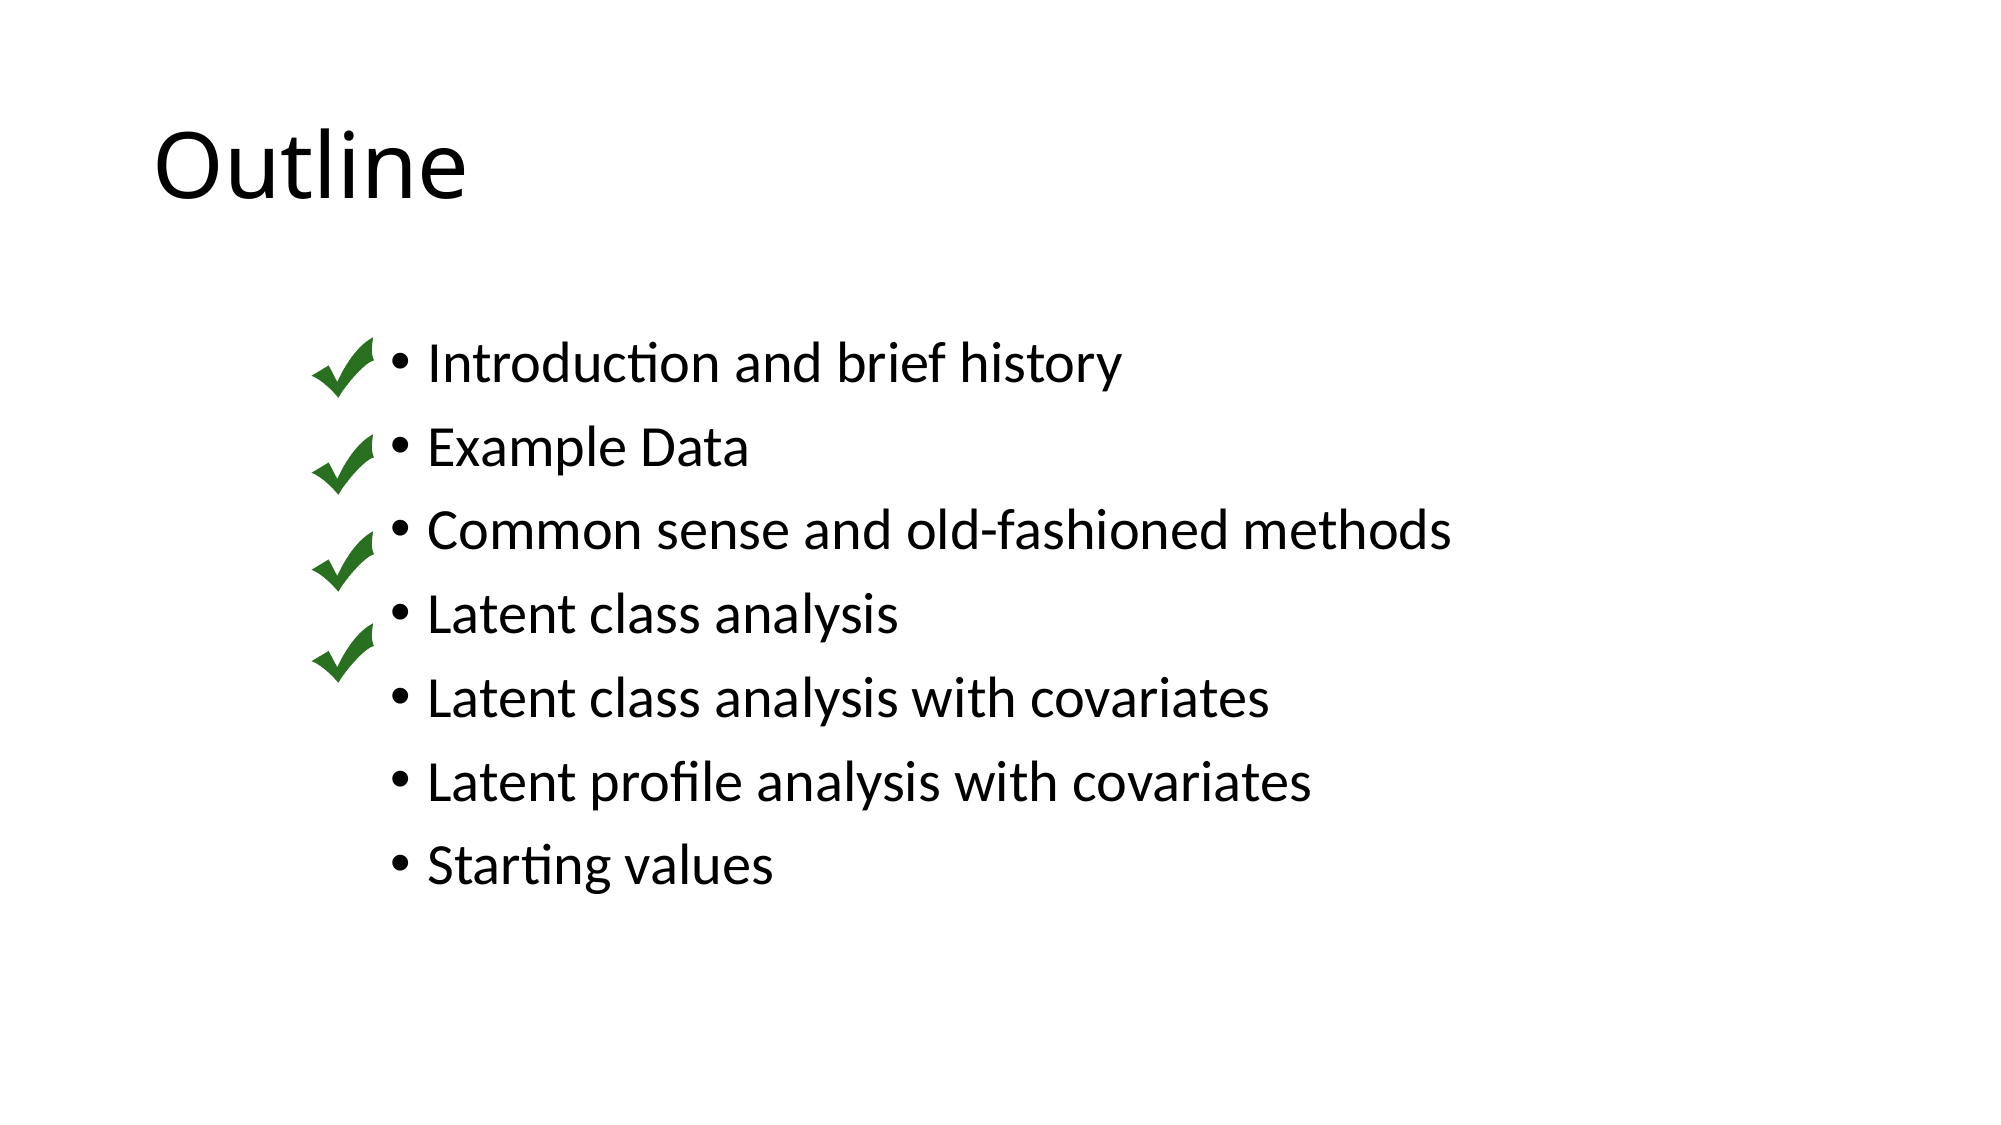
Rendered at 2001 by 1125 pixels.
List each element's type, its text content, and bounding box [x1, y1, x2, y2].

picture [311, 531, 375, 592]
title Outline [137, 59, 1863, 278]
list Introduction and brief history Example Data Common sense and old-fashioned methods Latent class analysis Latent class analysis with covariates Latent profile analysis with covariates Starting values [375, 324, 1679, 1013]
picture [311, 434, 375, 495]
picture [311, 337, 375, 398]
picture [311, 623, 375, 683]
